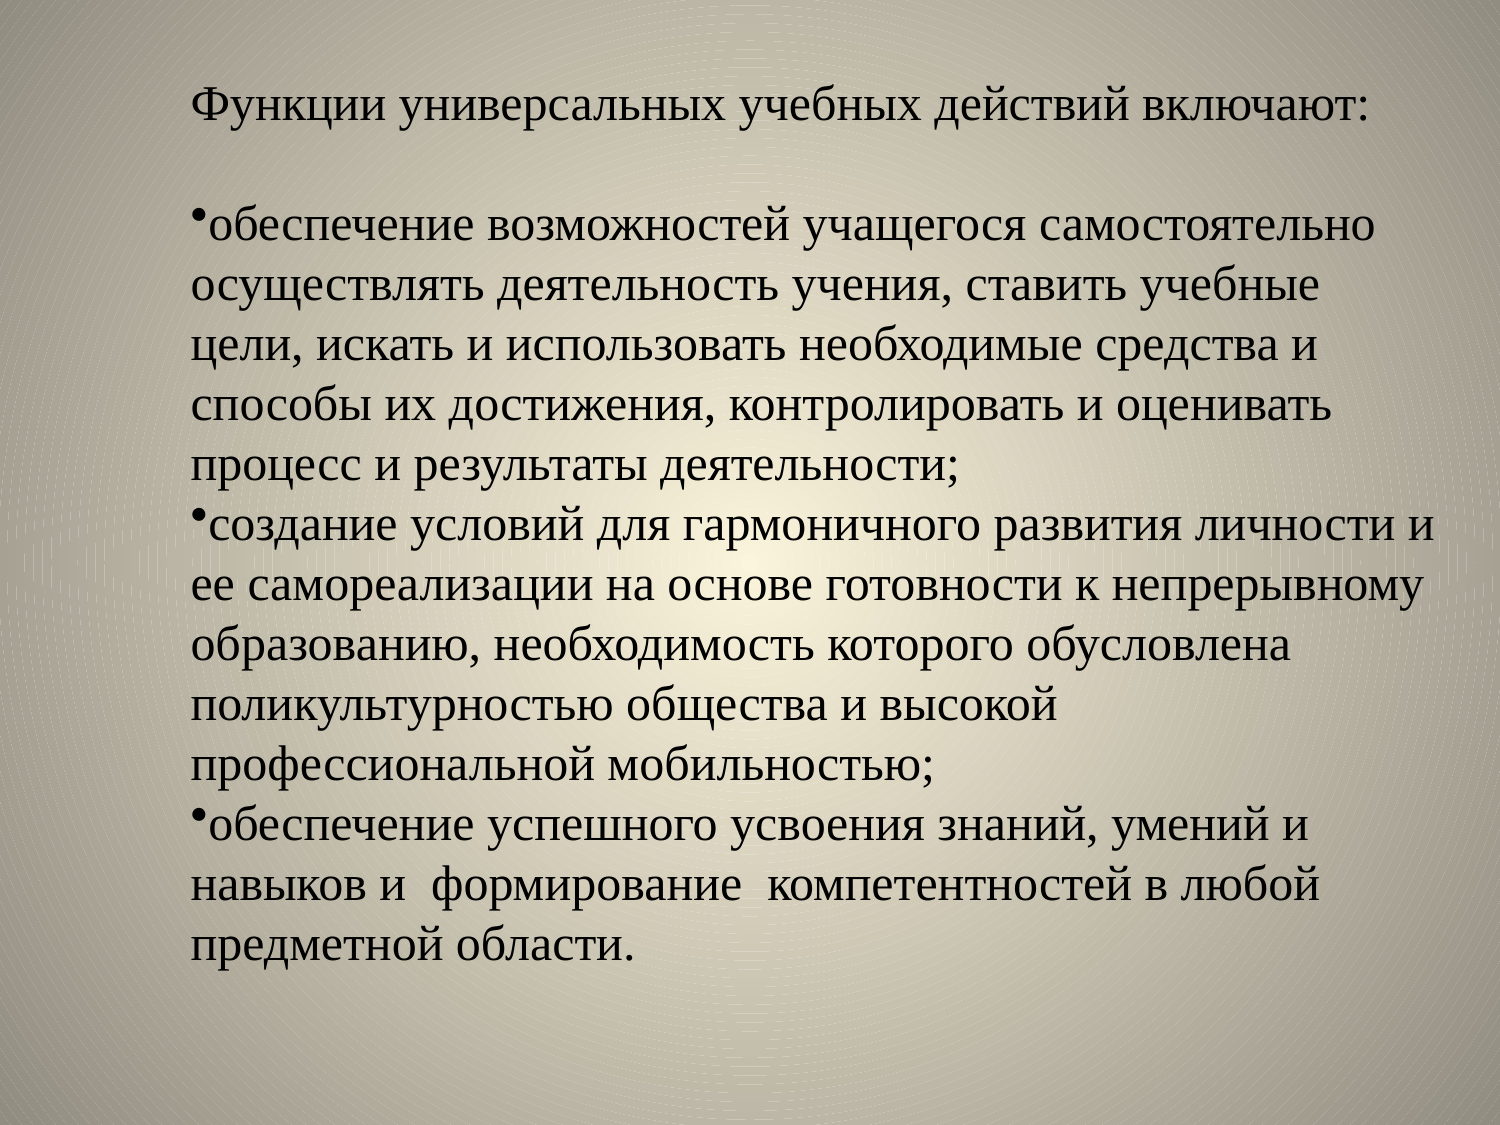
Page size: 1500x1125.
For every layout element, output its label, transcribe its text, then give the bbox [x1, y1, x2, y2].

text_box Функции универсальных учебных действий включают: обеспечение возможностей учащегося самостоятельно осуществлять деятельность учения, ставить учебные цели, искать и использовать необходимые средства и способы их достижения, контролировать и оценивать процесс и результаты деятельности; создание условий для гармоничного развития личности и ее самореализации на основе готовности к непрерывному образованию, необходимость которого обусловлена поликультурностью общества и высокой профессиональной мобильностью; обеспечение успешного усвоения знаний, умений и навыков и формирование компетентностей в любой предметной области. [175, 63, 1453, 1024]
